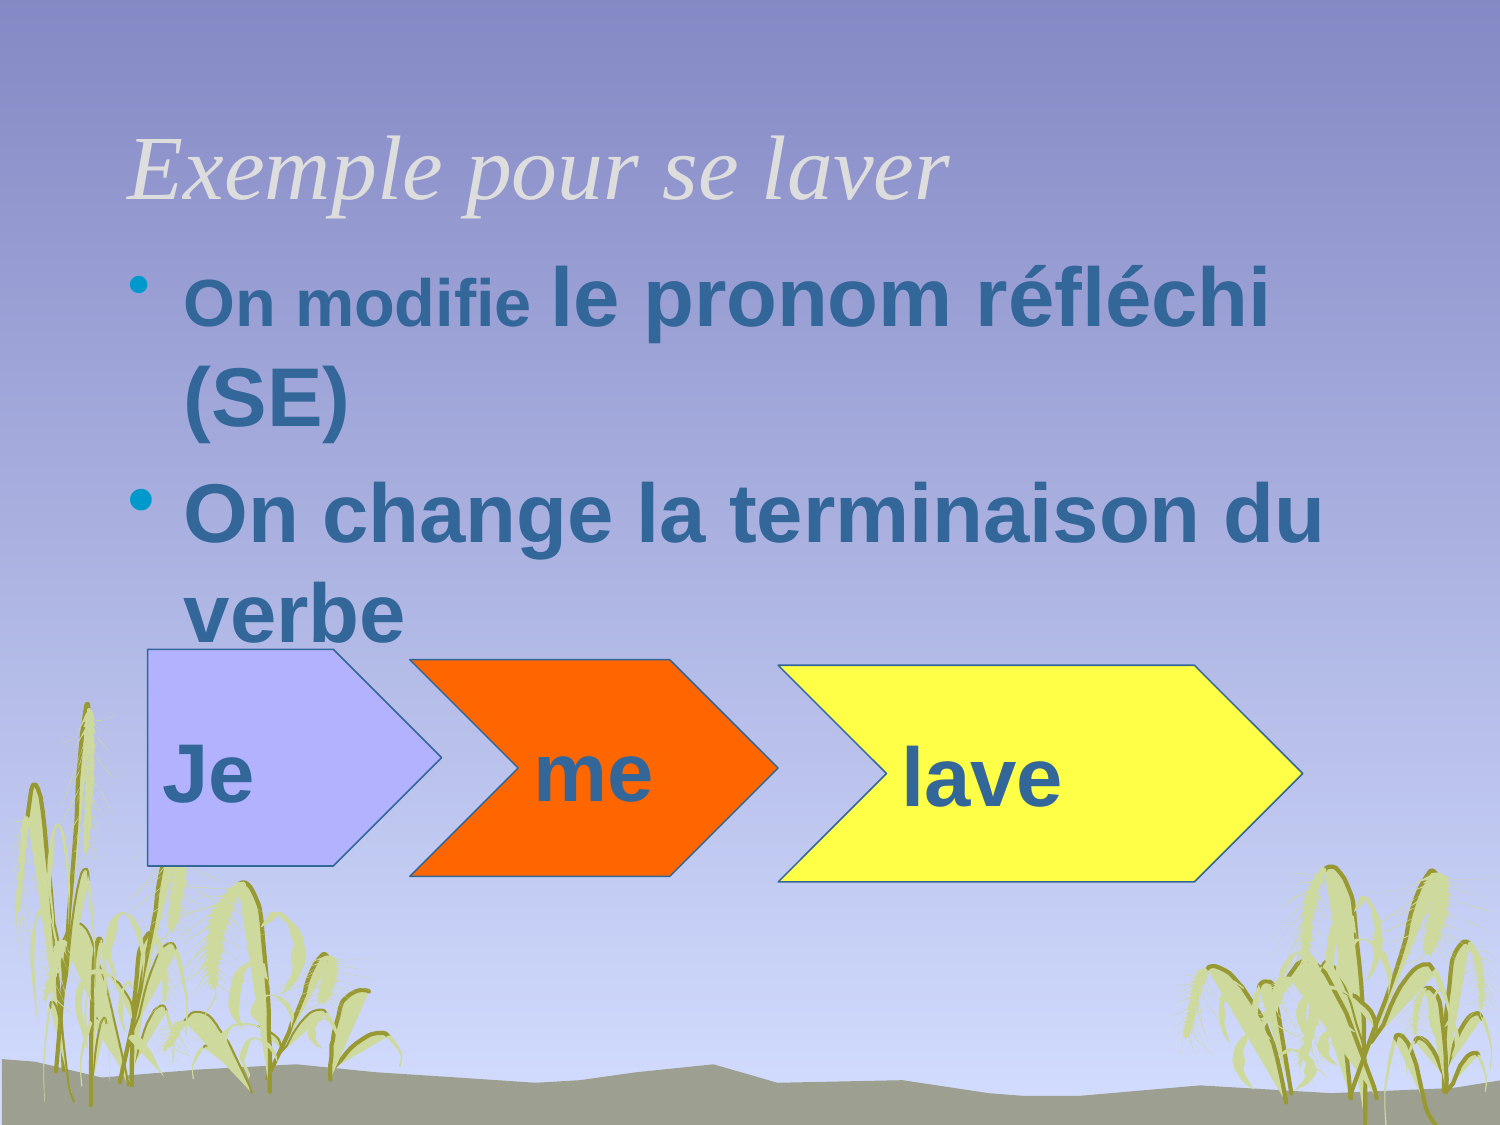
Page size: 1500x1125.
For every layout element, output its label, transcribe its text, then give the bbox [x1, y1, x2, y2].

text_box lave [778, 665, 1303, 882]
text_box me [409, 659, 779, 877]
list On modifie le pronom réfléchi (SE) On change la terminaison du verbe [112, 235, 1388, 911]
title Exemple pour se laver [112, 68, 1388, 235]
text_box Je [147, 649, 442, 866]
